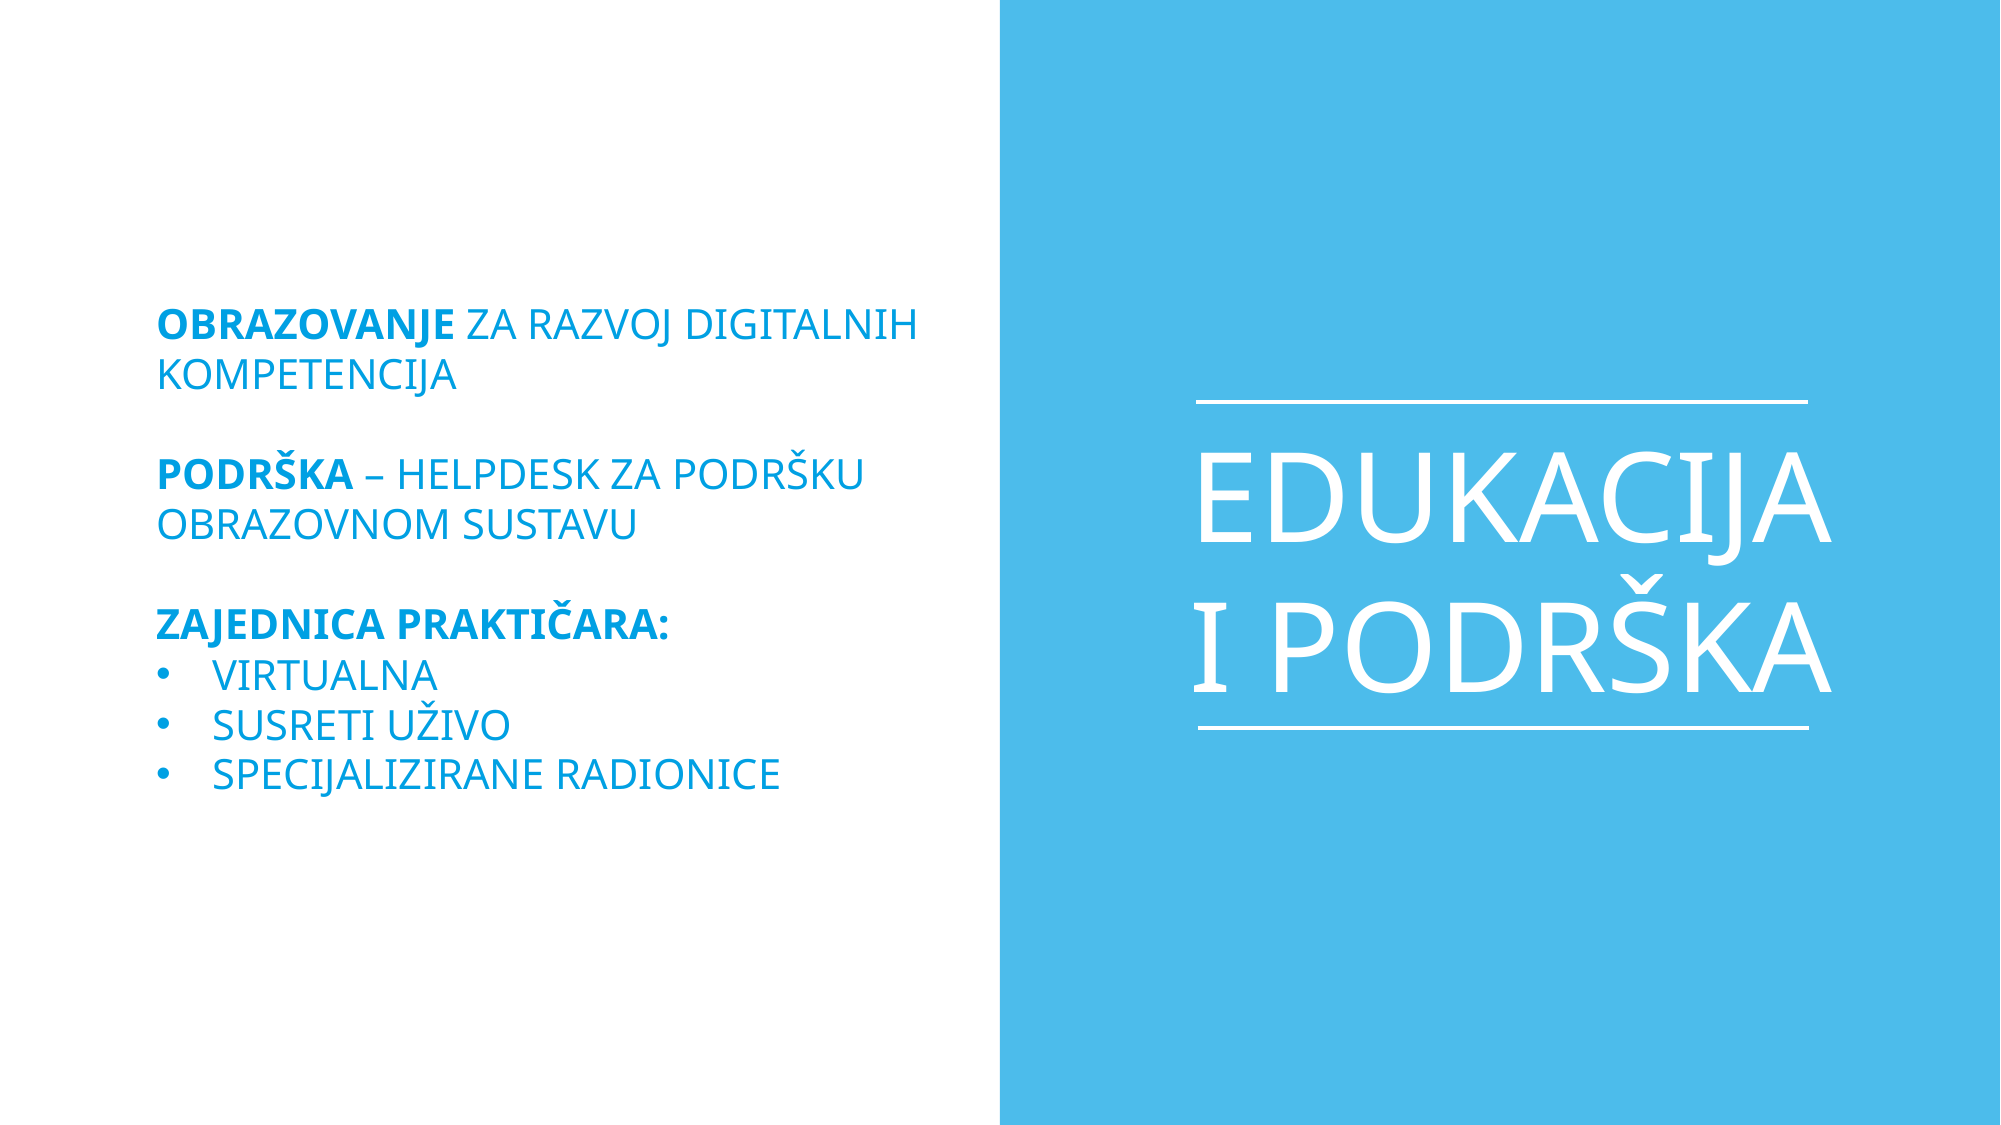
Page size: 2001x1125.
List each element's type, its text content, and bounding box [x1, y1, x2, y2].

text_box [999, 0, 2000, 1125]
text_box OBRAZOVANJE ZA RAZVOJ DIGITALNIH KOMPETENCIJA PODRŠKA – HELPDESK ZA PODRŠKU OBRAZOVNOM SUSTAVU ZAJEDNICA PRAKTIČARA: VIRTUALNA SUSRETI UŽIVO SPECIJALIZIRANE RADIONICE [141, 290, 964, 856]
